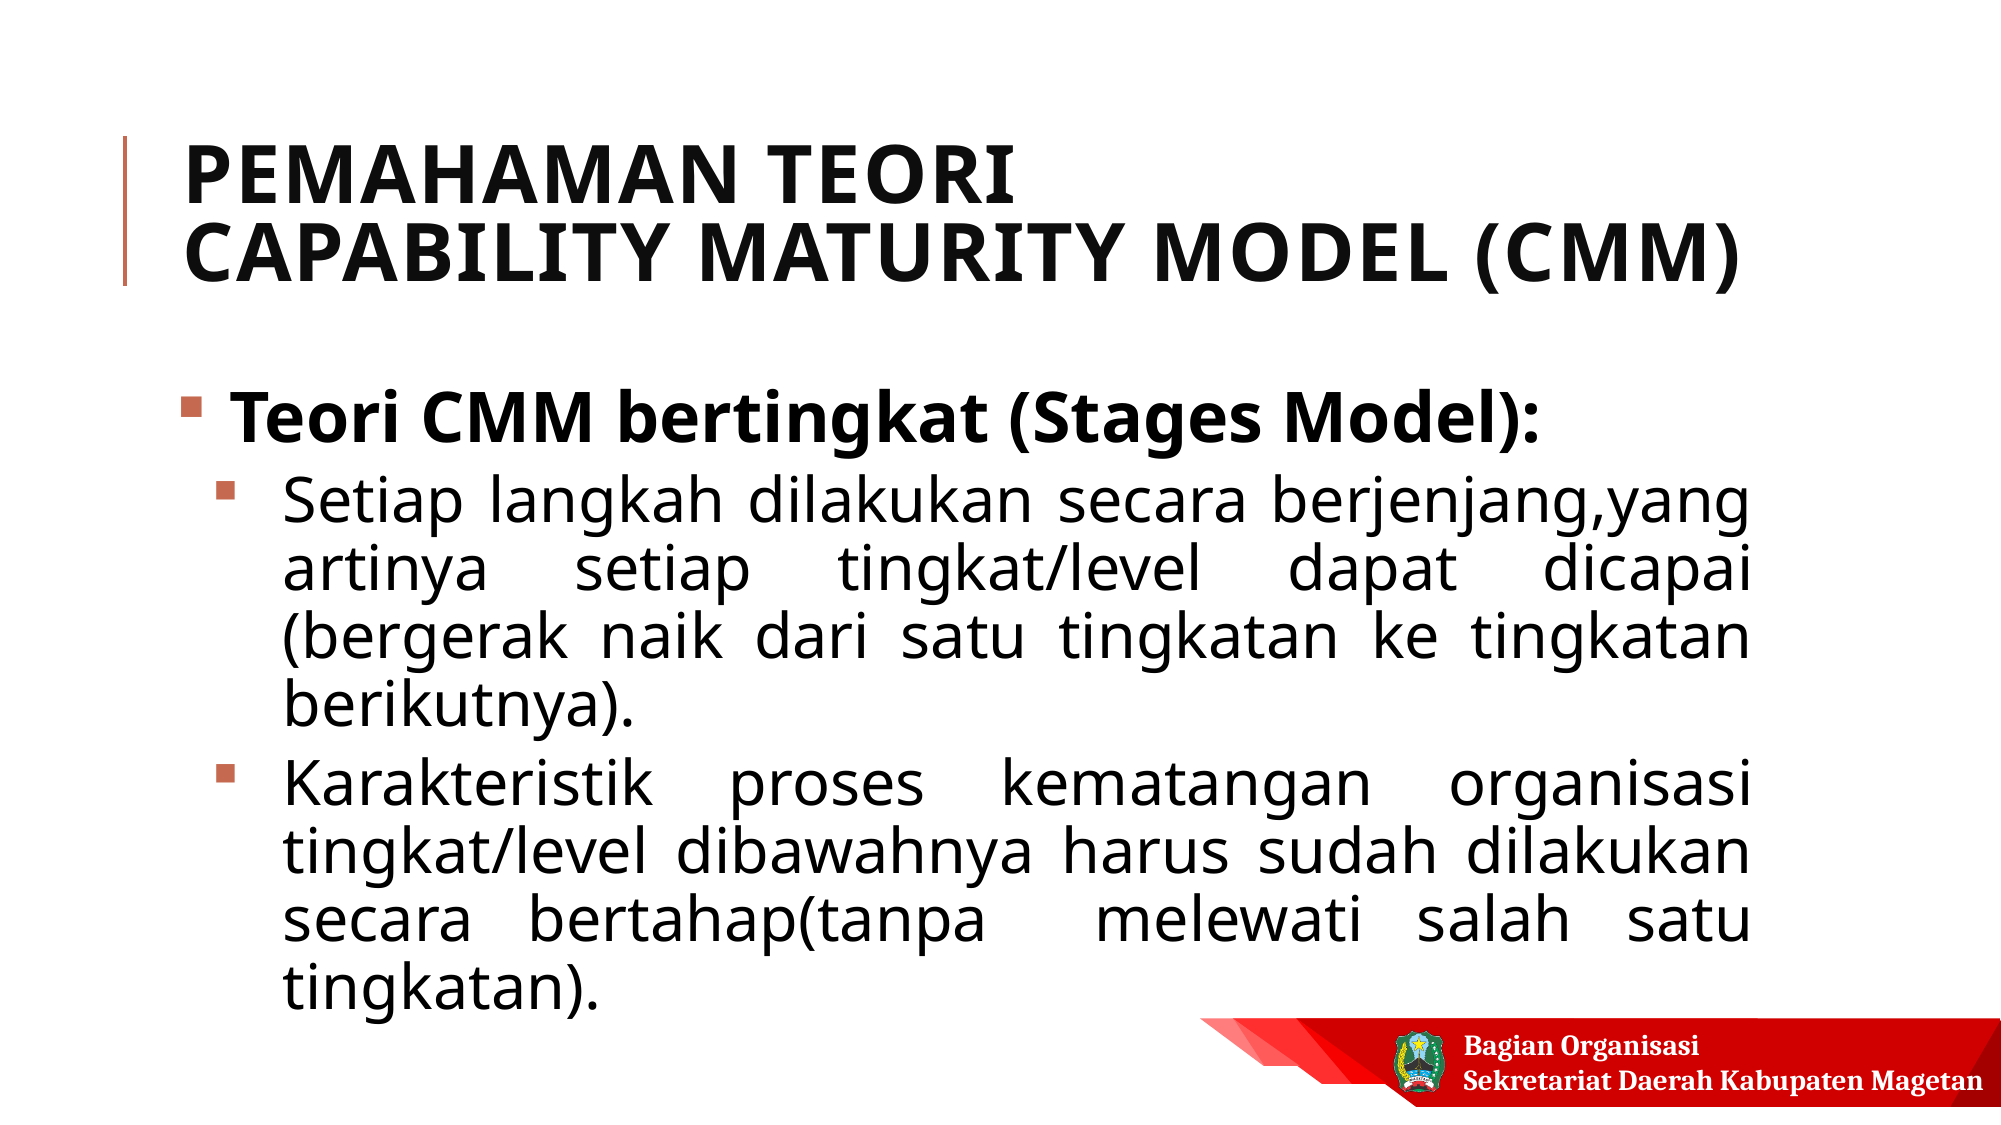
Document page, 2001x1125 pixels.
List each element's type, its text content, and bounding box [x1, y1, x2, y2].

title PEMAHAMAN TEORI cAPABILITY MATURITY MODEL (CMM) [168, 96, 1763, 342]
picture [1368, 1023, 1470, 1099]
list Teori CMM bertingkat (Stages Model): Setiap langkah dilakukan secara berjenjang,yang artinya setiap tingkat/level dapat dicapai (bergerak naik dari satu tingkatan ke tingkatan berikutnya). Karakteristik proses kematangan organisasi tingkat/level dibawahnya harus sudah dilakukan secara bertahap(tanpa melewati salah satu tingkatan). [168, 375, 1763, 1035]
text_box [1199, 1015, 2000, 1108]
